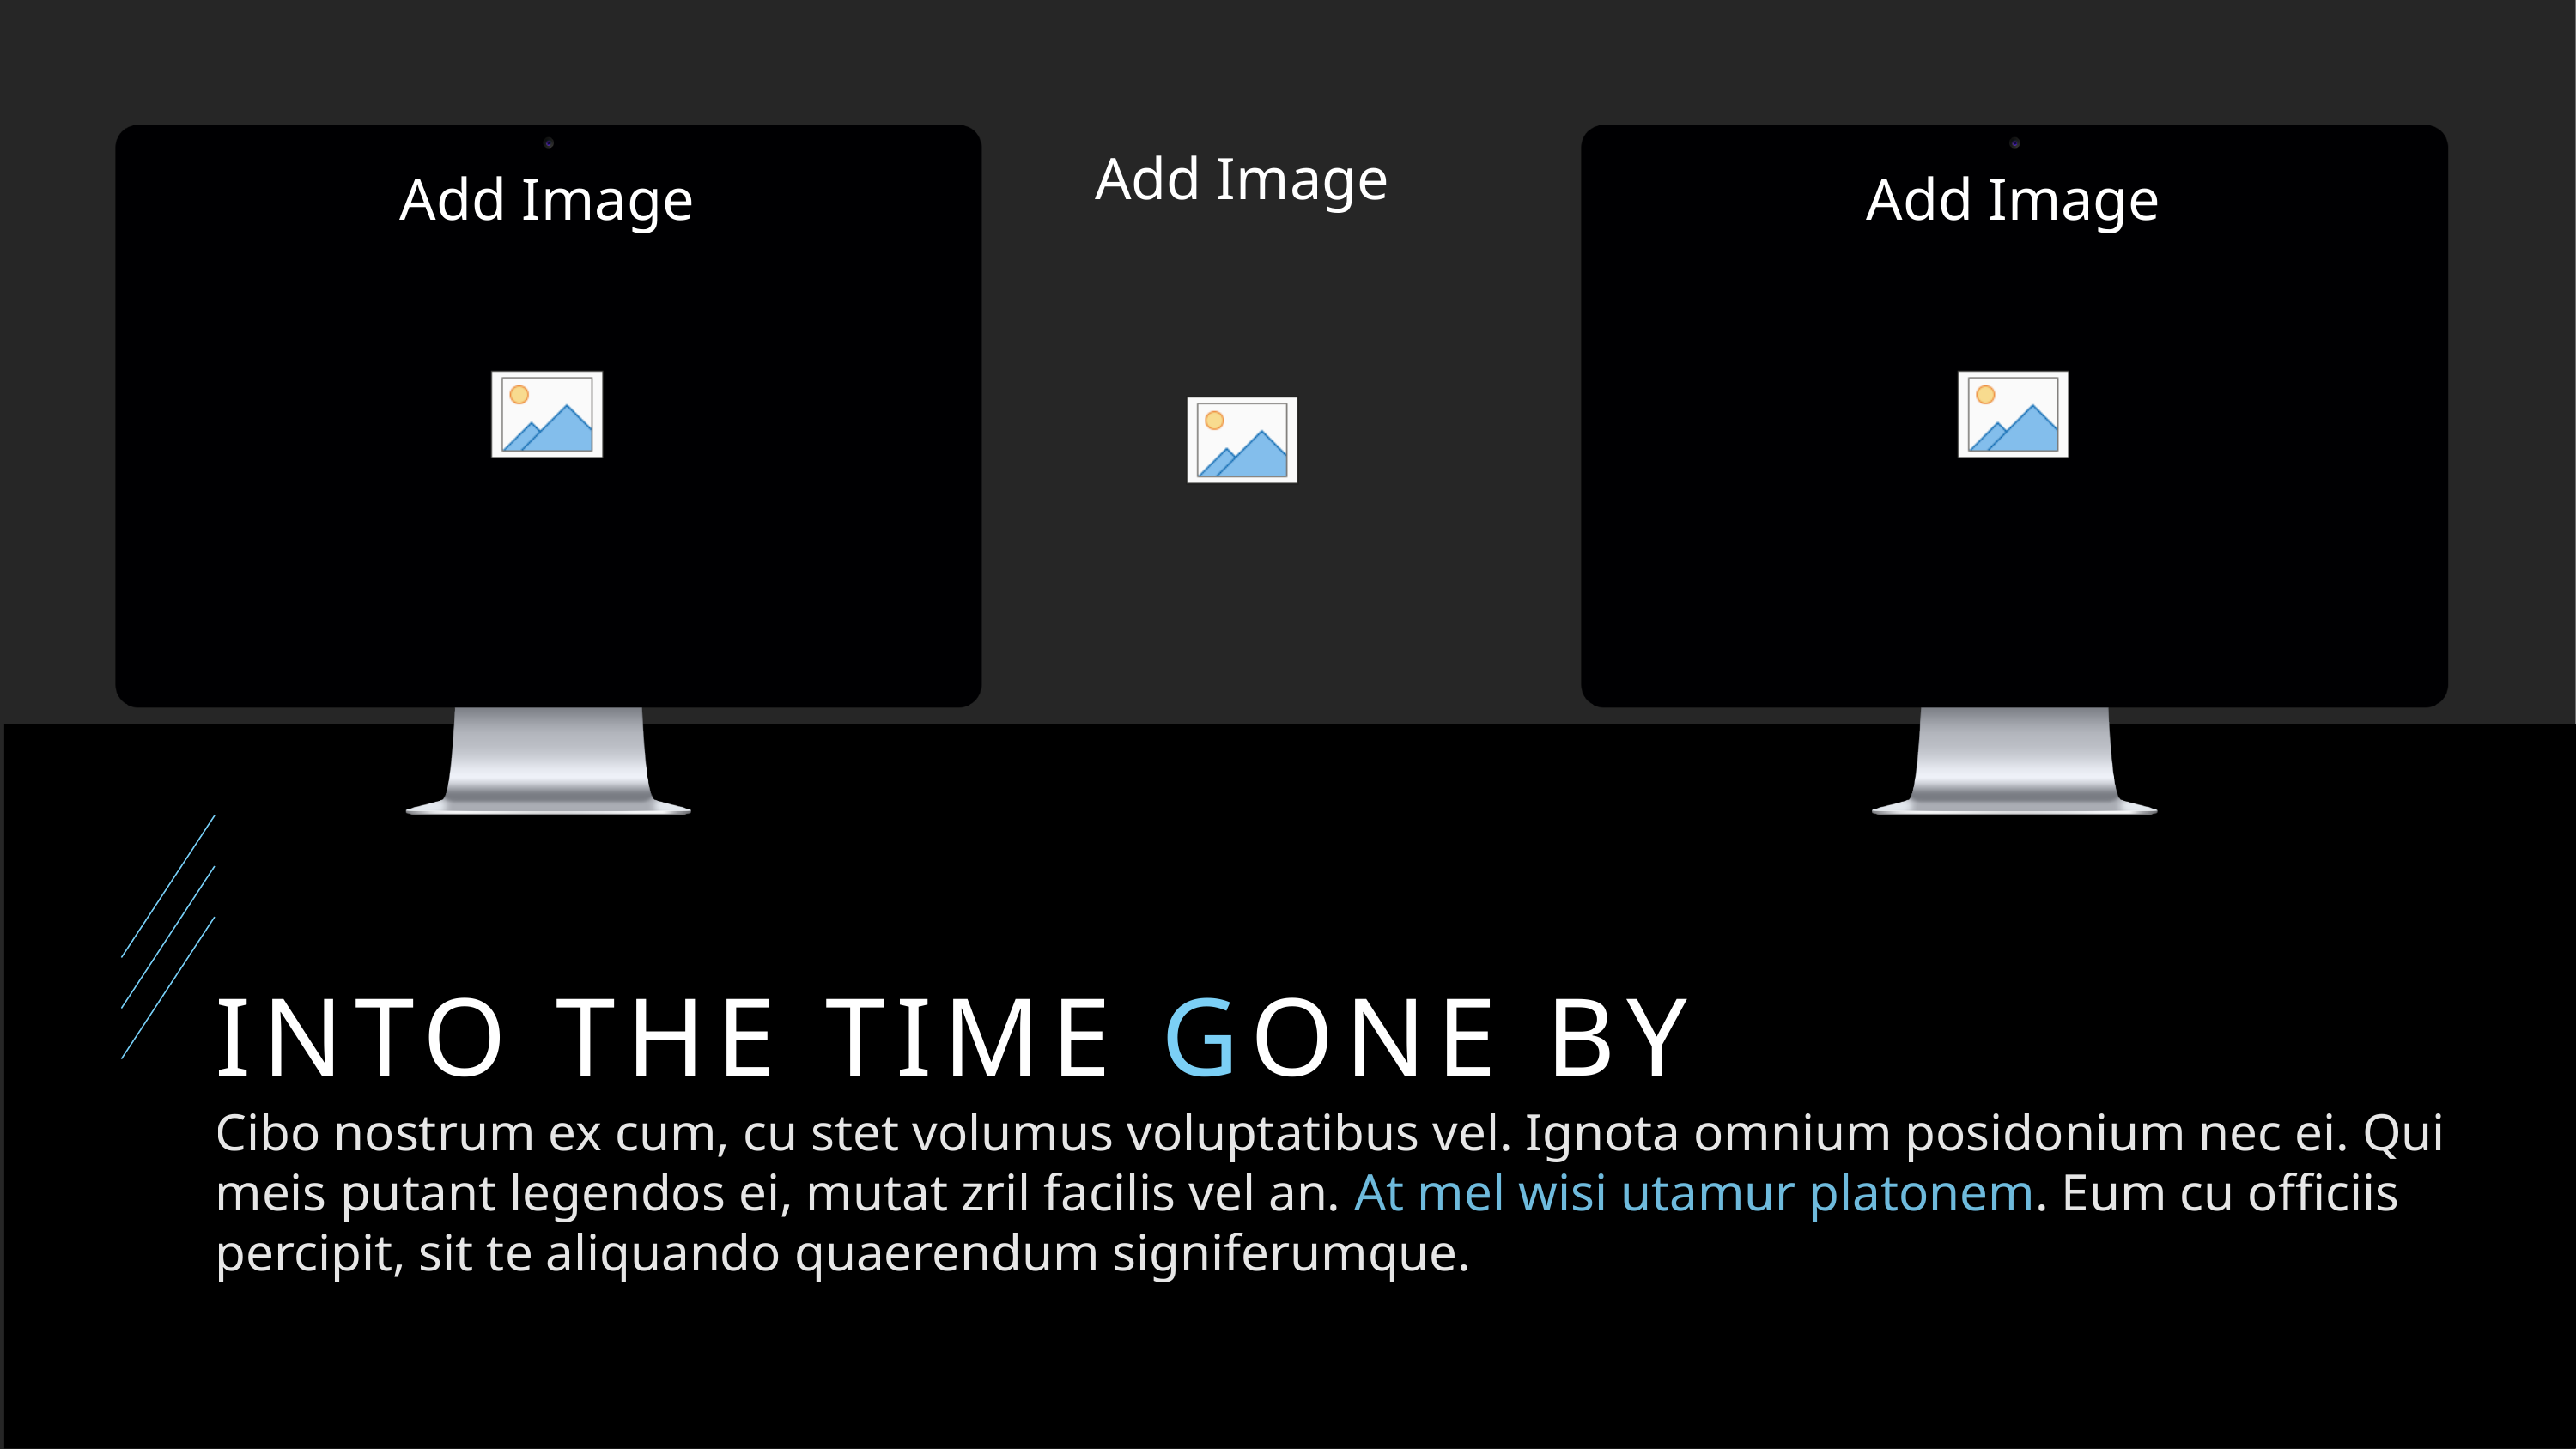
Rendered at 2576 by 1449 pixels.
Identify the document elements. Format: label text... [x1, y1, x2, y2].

list Cibo nostrum ex cum, cu stet volumus voluptatibus vel. Ignota omnium posidonium nec ei. Qui meis putant legendos ei, mutat zril facilis vel an. At mel wisi utamur platonem. Eum cu officiis percipit, sit te aliquando quaerendum signiferumque. [192, 1088, 2475, 1363]
title INTO THE TIME GONE BY [192, 957, 2475, 1088]
picture [30, 125, 2531, 833]
